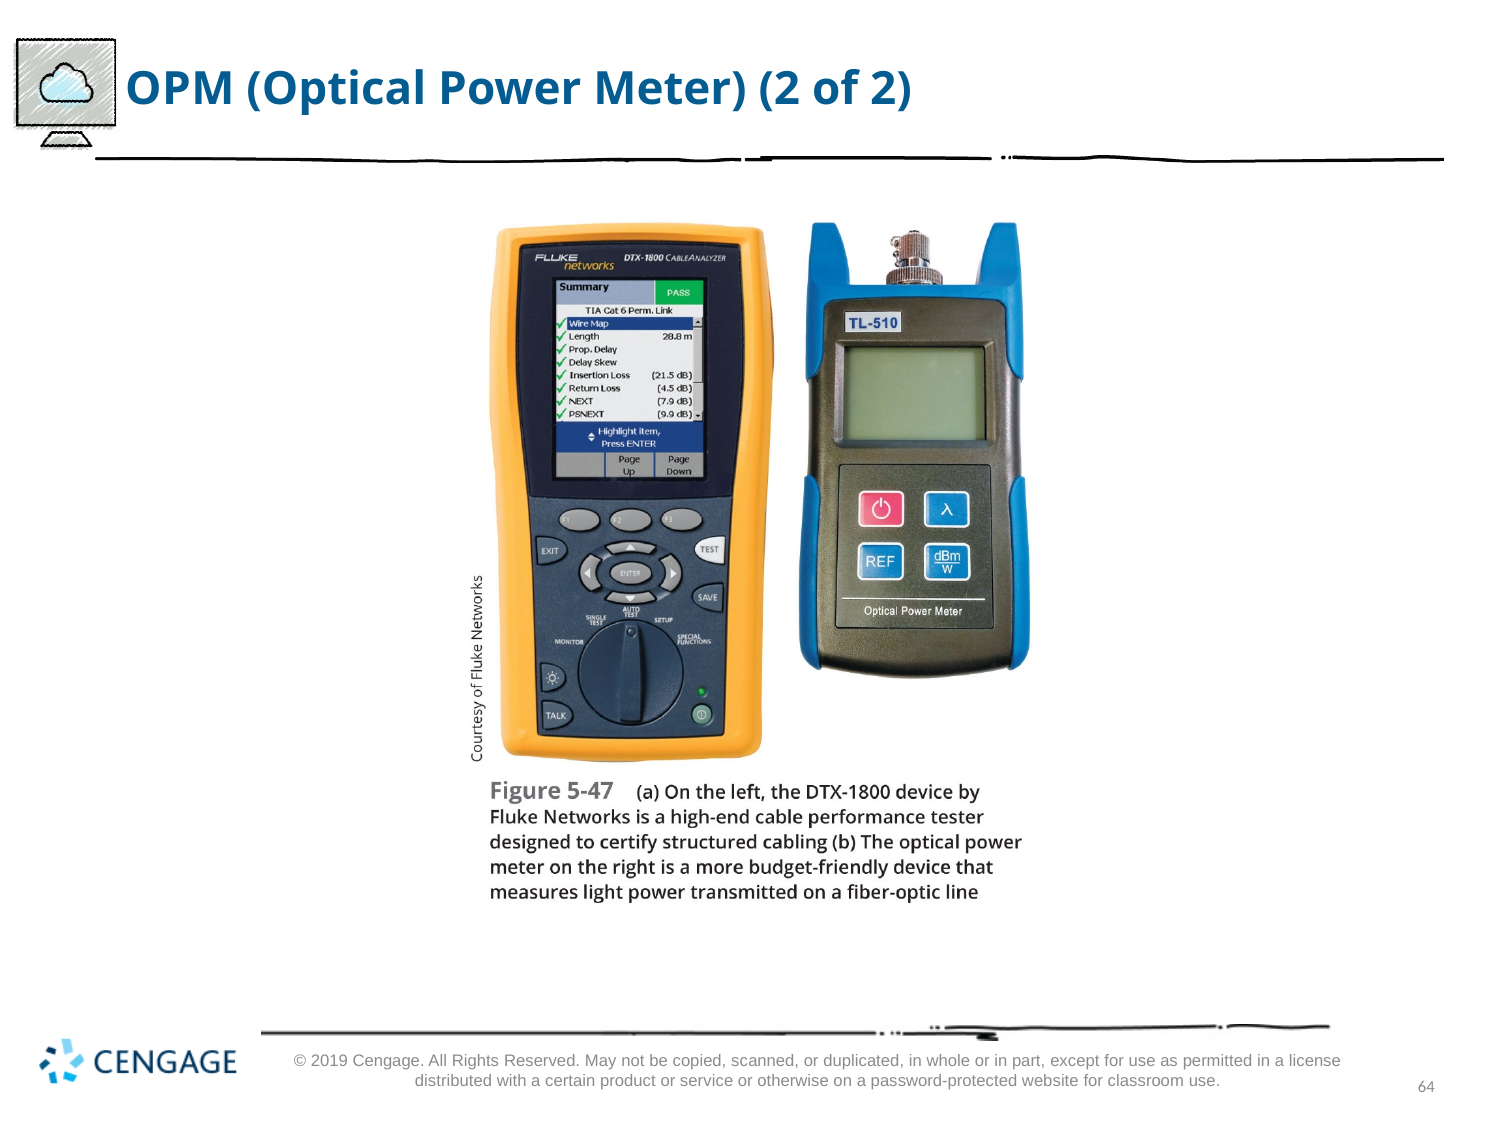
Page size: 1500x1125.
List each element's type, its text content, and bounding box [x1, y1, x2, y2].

picture [13, 36, 117, 151]
picture [261, 1024, 1331, 1041]
title O P M (Optical Power Meter) (2 of 2) [125, 66, 1442, 116]
picture [95, 155, 1444, 163]
picture [467, 220, 1033, 905]
picture [19, 1025, 249, 1096]
footer © 2019 Cengage. All Rights Reserved. May not be copied, scanned, or duplicated, in whole or in part, except for use as permitted in a license distributed with a certain product or service or otherwise on a password-protected website for classroom use. [262, 1050, 1375, 1091]
